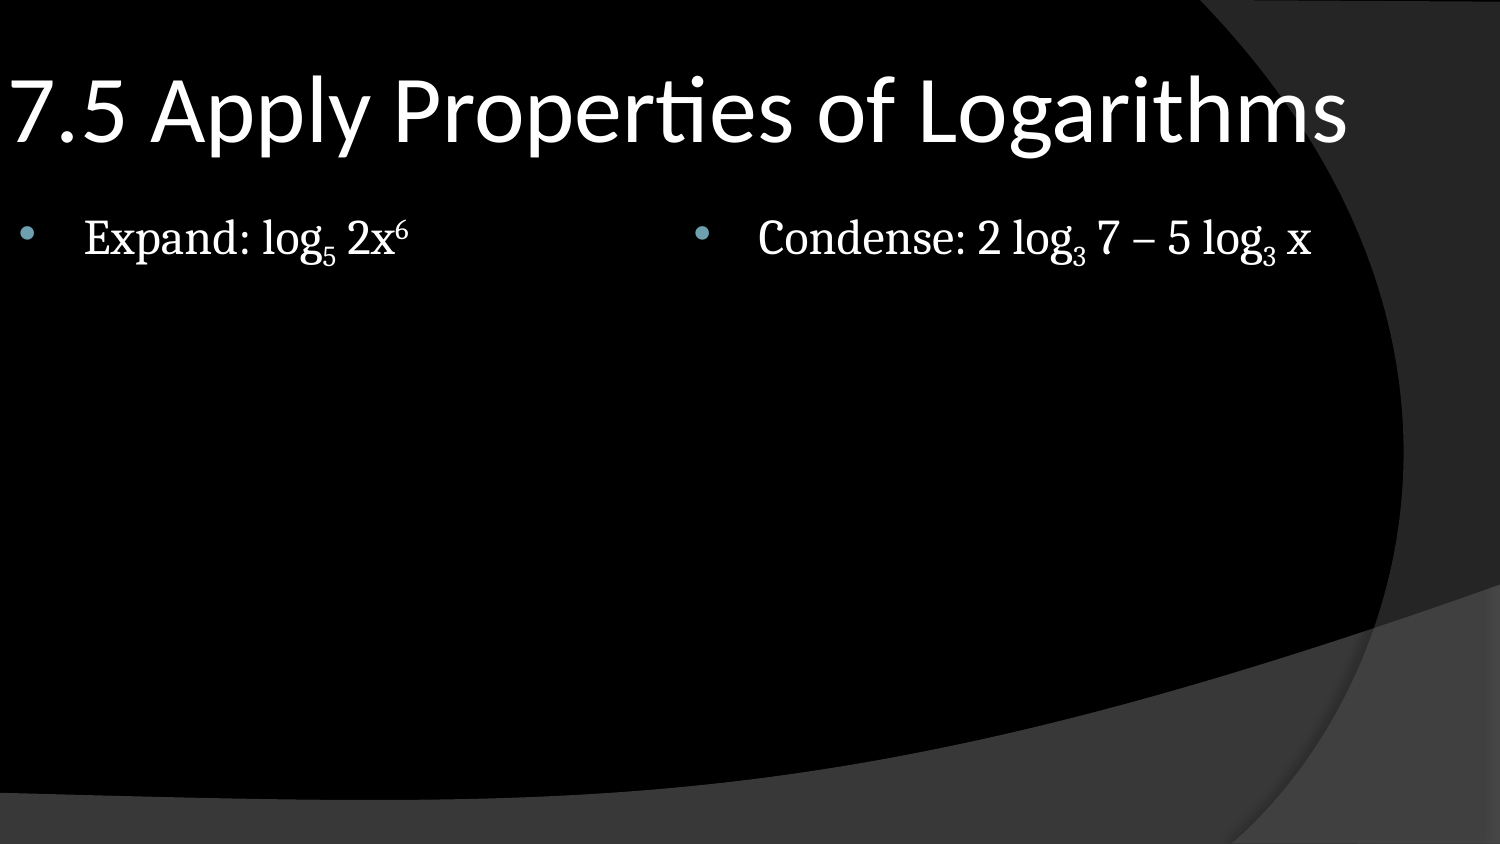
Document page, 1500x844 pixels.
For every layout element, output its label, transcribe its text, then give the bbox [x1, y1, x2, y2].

list Expand: log5 2x6 [0, 196, 675, 754]
list Condense: 2 log3 7 – 5 log3 x [675, 196, 1500, 754]
title 7.5 Apply Properties of Logarithms [0, 33, 1500, 175]
